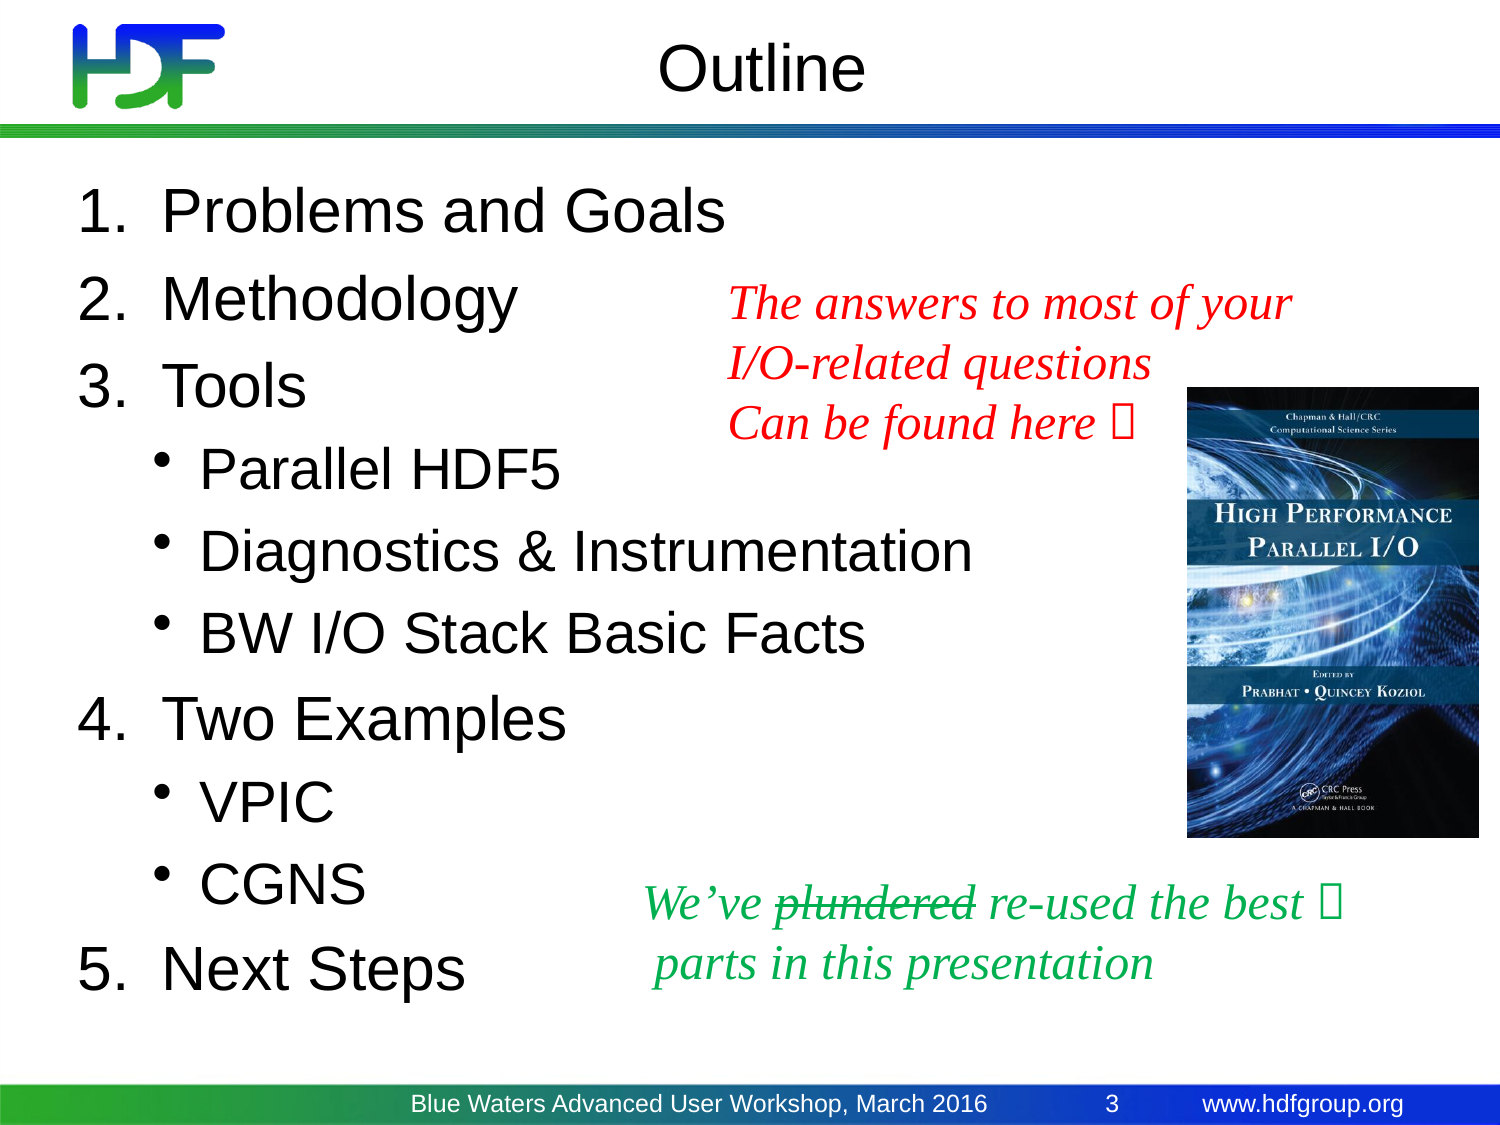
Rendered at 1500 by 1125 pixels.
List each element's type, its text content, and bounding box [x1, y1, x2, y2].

text_box The answers to most of your I/O-related questions Can be found here  [712, 262, 1350, 458]
text_box We’ve plundered re-used the best  parts in this presentation [627, 862, 1413, 998]
footer Blue Waters Advanced User Workshop, March 2016 [374, 1087, 1026, 1125]
picture [0, 0, 1500, 1125]
list Problems and Goals Methodology Tools Parallel HDF5 Diagnostics & Instrumentation BW I/O Stack Basic Facts Two Examples VPIC CGNS Next Steps [62, 162, 1450, 1063]
title Outline [187, 24, 1338, 113]
slide_number 3 [1049, 1087, 1176, 1125]
